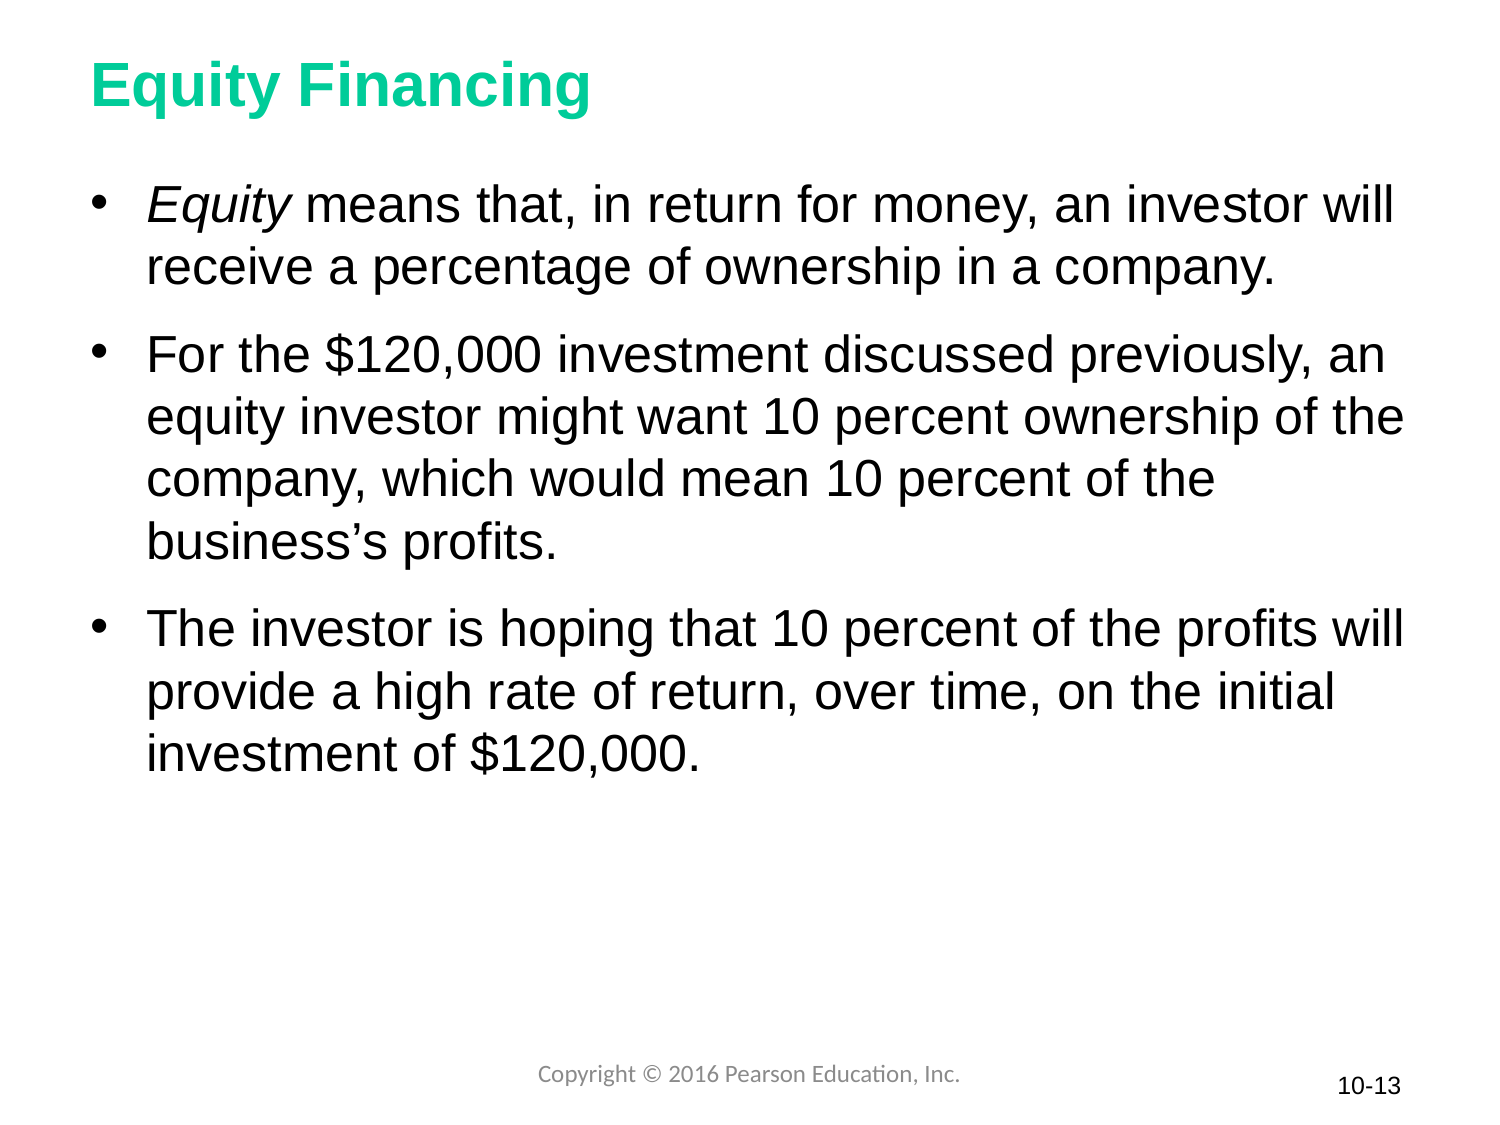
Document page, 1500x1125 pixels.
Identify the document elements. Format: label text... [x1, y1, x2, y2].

footer Copyright © 2016 Pearson Education, Inc. [512, 1042, 988, 1103]
title Equity Financing [75, 0, 1425, 162]
list Equity means that, in return for money, an investor will receive a percentage of ownership in a company. For the $120,000 investment discussed previously, an equity investor might want 10 percent ownership of the company, which would mean 10 percent of the business’s profits. The investor is hoping that 10 percent of the profits will provide a high rate of return, over time, on the initial investment of $120,000. [75, 162, 1425, 905]
